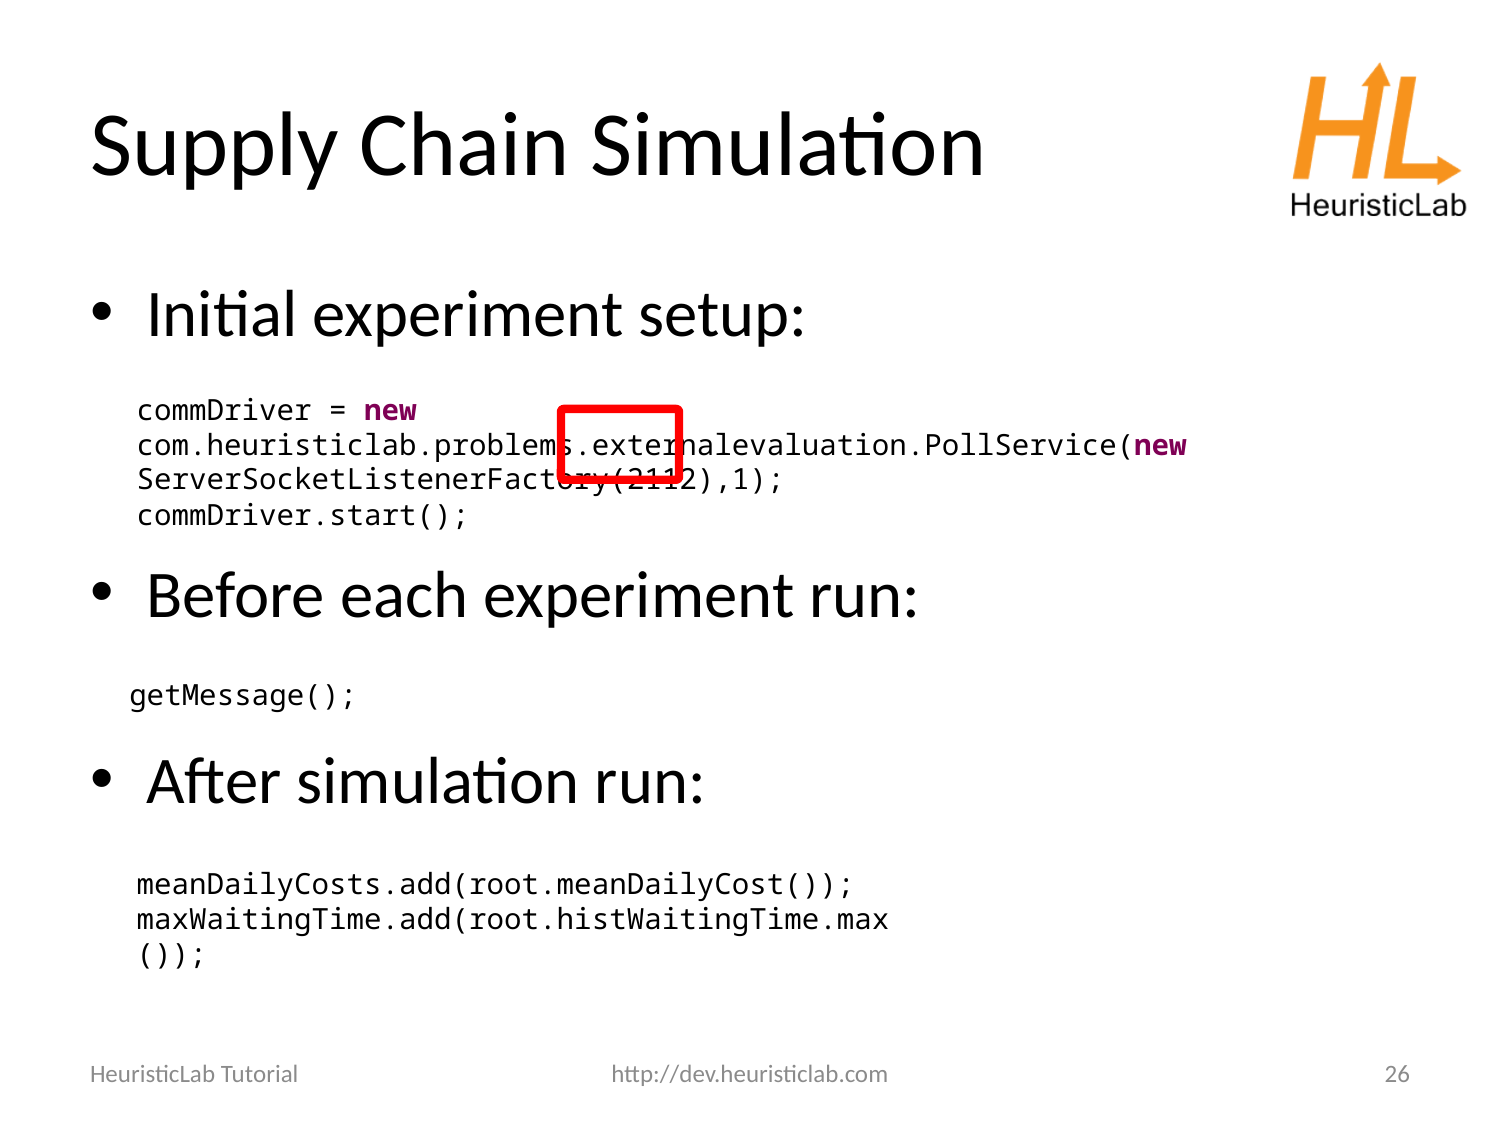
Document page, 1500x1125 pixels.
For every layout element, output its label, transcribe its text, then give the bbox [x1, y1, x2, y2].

slide_number 26 [1074, 1042, 1425, 1103]
picture [1281, 27, 1474, 244]
text_box meanDailyCosts.add(root.meanDailyCost()); maxWaitingTime.add(root.histWaitingTime.max()); [121, 857, 918, 978]
text_box commDriver = new com.heuristiclab.problems.externalevaluation.PollService(new ServerSocketListenerFactory(2112),1); commDriver.start(); [121, 383, 1407, 539]
title Supply Chain Simulation [75, 45, 1282, 233]
list Initial experiment setup: Before each experiment run: After simulation run: [75, 262, 1425, 1005]
footer http://dev.heuristiclab.com [512, 1042, 988, 1103]
slide_number HeuristicLab Tutorial [75, 1042, 425, 1103]
text_box [558, 406, 682, 482]
text_box getMessage(); [114, 668, 372, 719]
